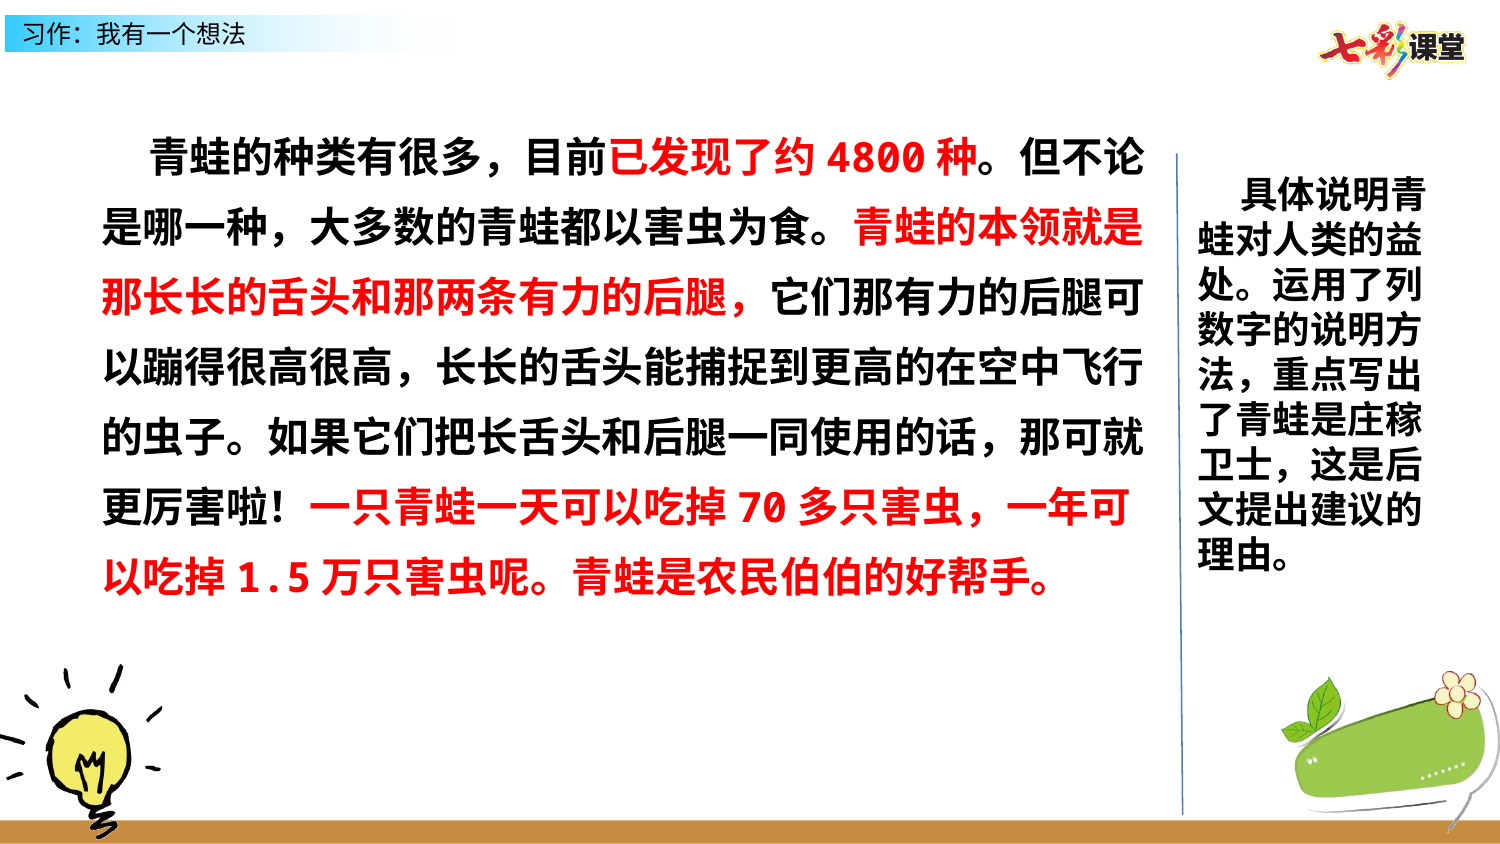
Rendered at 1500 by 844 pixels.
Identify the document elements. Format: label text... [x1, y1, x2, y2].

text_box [1176, 153, 1183, 816]
picture [1316, 20, 1468, 80]
text_box 具体说明青蛙对人类的益处。运用了列数字的说明方法，重点写出了青蛙是庄稼卫士，这是后文提出建议的理由。 [1187, 163, 1453, 584]
picture [0, 653, 178, 844]
picture [1277, 671, 1500, 833]
text_box 青蛙的种类有很多，目前已发现了约4800种。但不论是哪一种，大多数的青蛙都以害虫为食。青蛙的本领就是那长长的舌头和那两条有力的后腿，它们那有力的后腿可以蹦得很高很高，长长的舌头能捕捉到更高的在空中飞行的虫子。如果它们把长舌头和后腿一同使用的话，那可就更厉害啦！一只青蛙一天可以吃掉70多只害虫，一年可以吃掉1.5万只害虫呢。青蛙是农民伯伯的好帮手。 [89, 105, 1169, 607]
